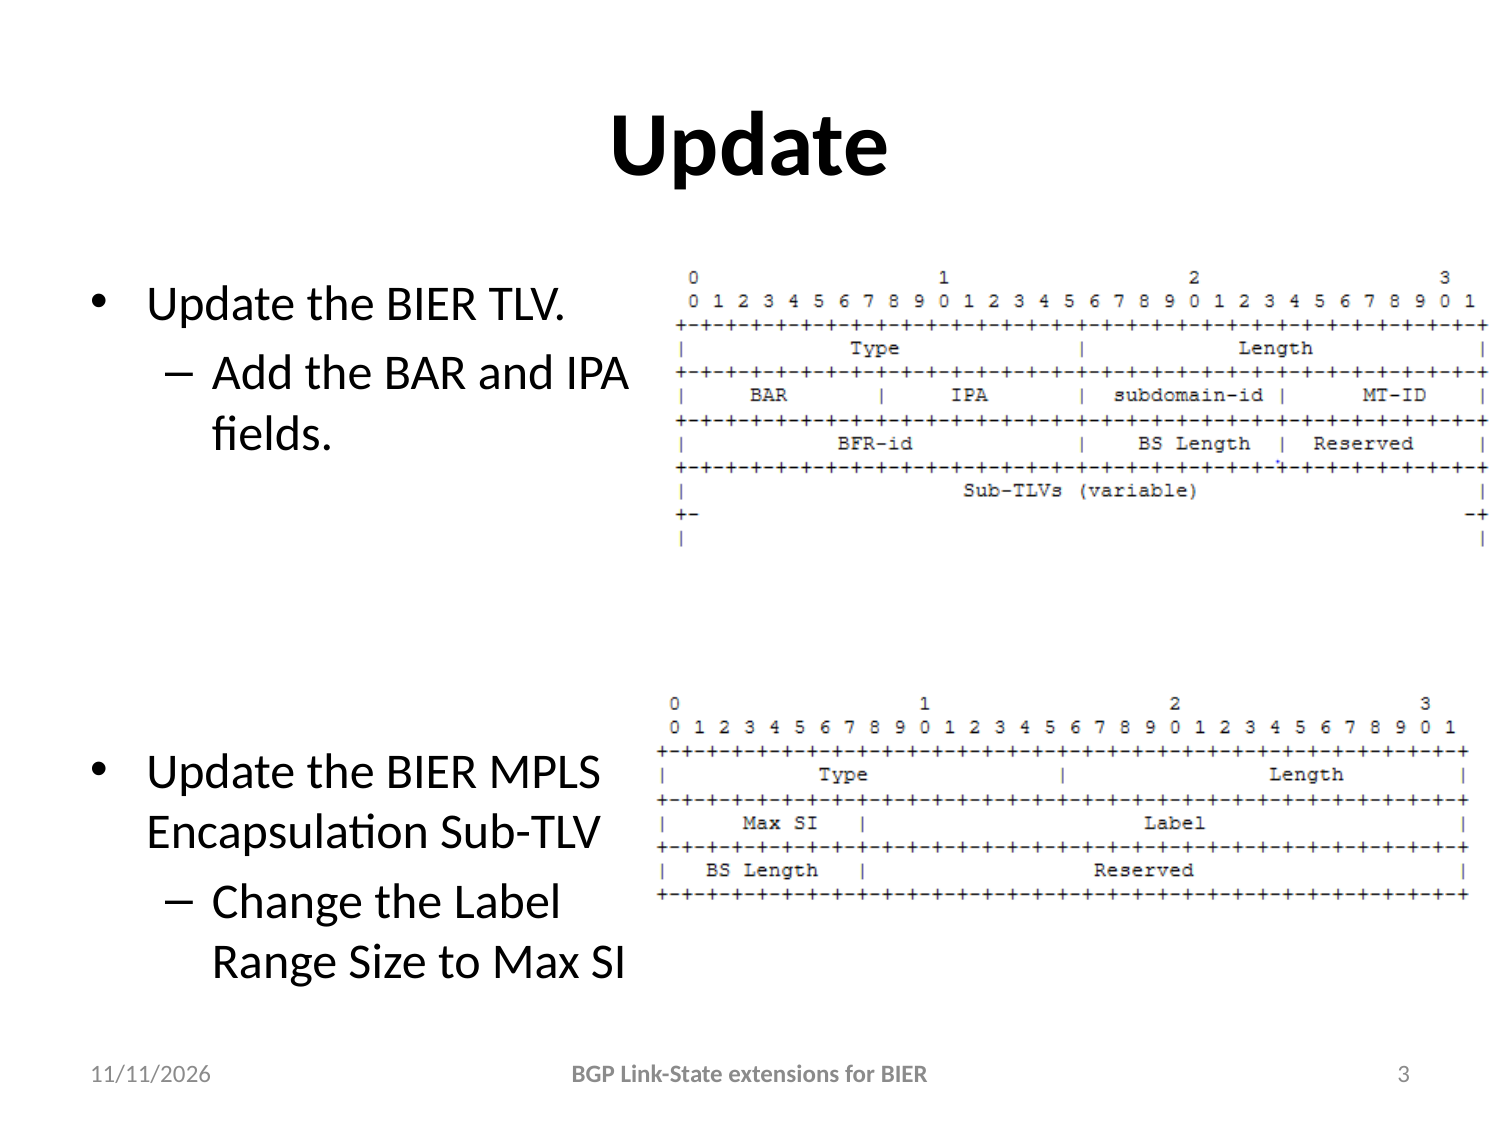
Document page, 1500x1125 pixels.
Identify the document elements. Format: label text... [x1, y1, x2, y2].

list Update the BIER TLV. Add the BAR and IPA fields. Update the BIER MPLS Encapsulation Sub-TLV Change the Label Range Size to Max SI [75, 262, 680, 1005]
slide_number 3 [1074, 1042, 1425, 1103]
title Update [75, 45, 1425, 233]
footer BGP Link-State extensions for BIER [512, 1042, 988, 1103]
picture [629, 677, 1494, 933]
picture [651, 262, 1500, 565]
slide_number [75, 1042, 425, 1103]
